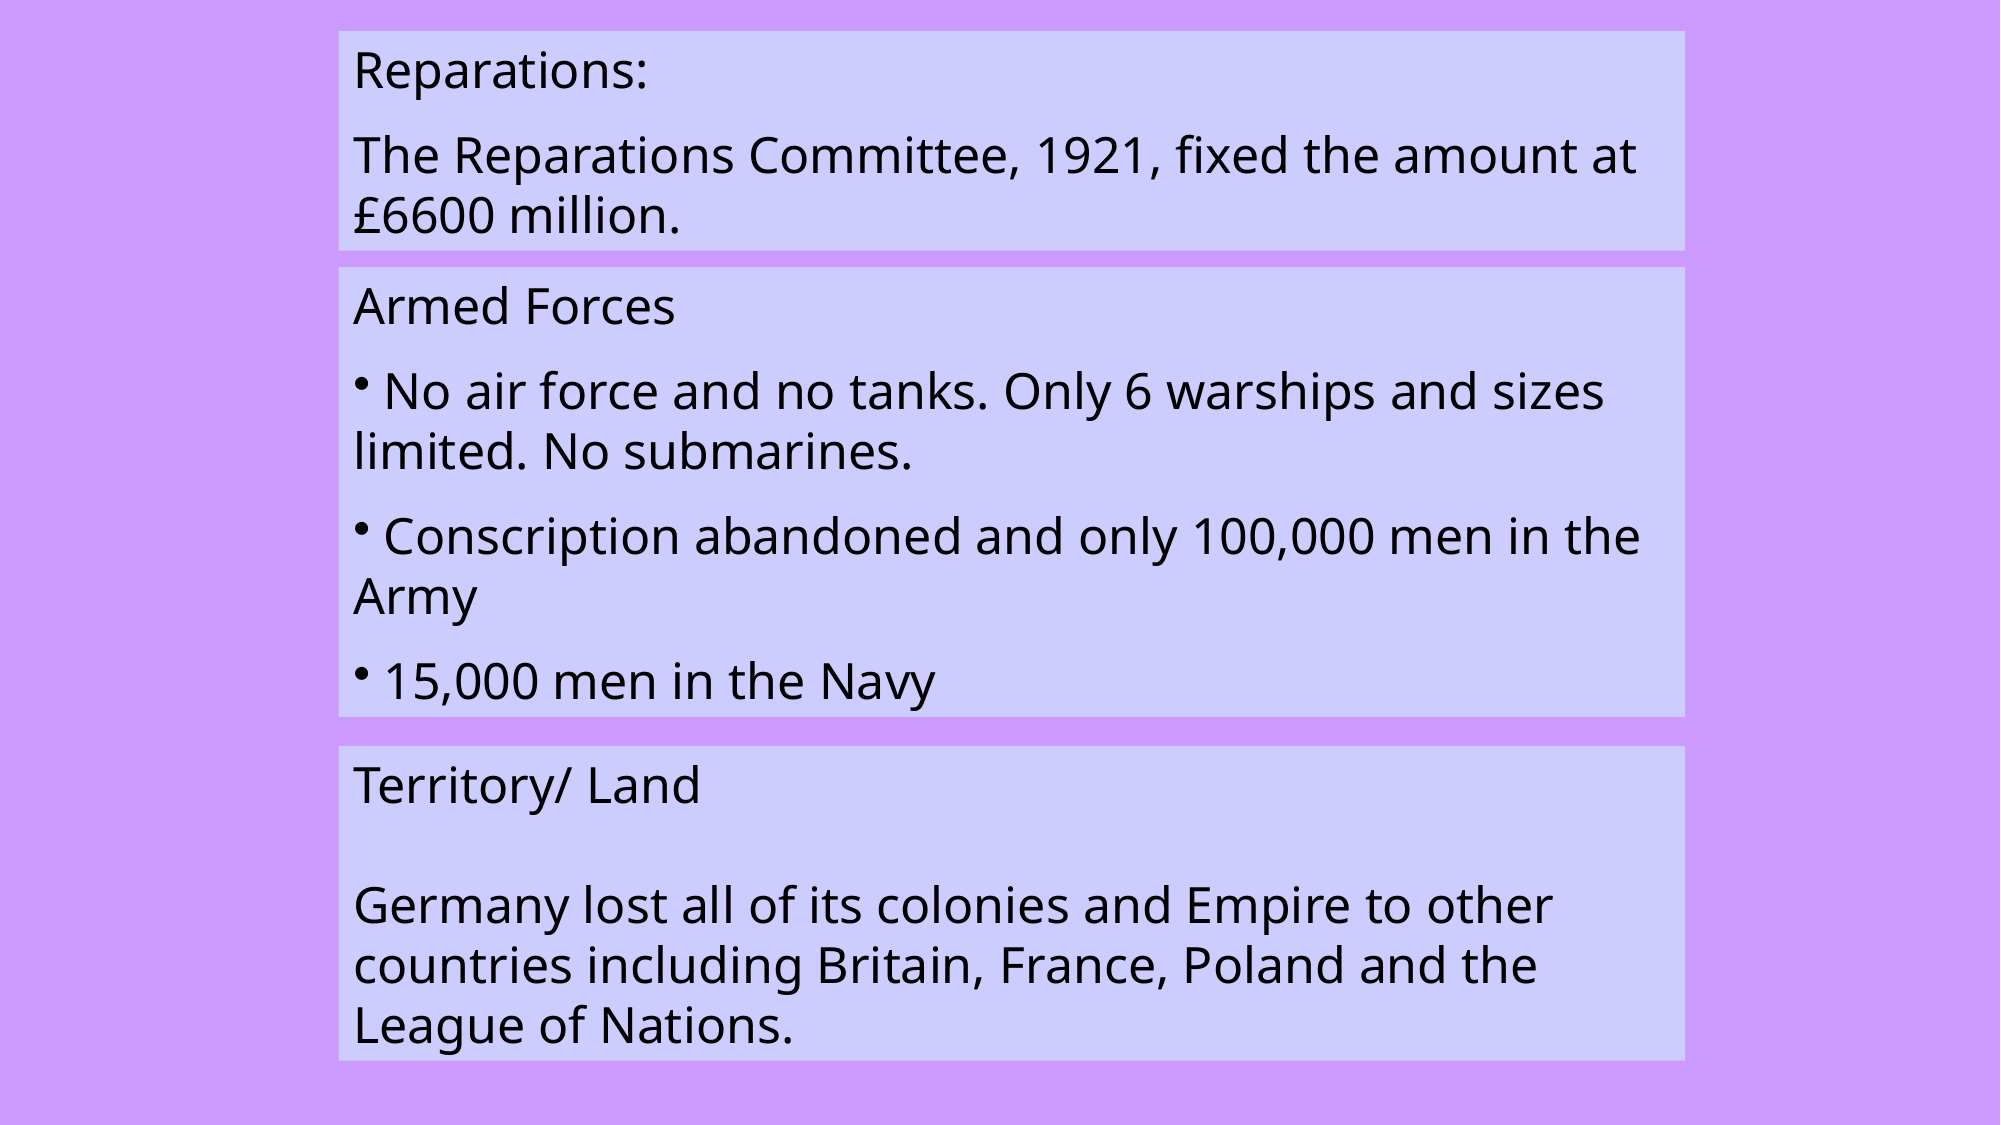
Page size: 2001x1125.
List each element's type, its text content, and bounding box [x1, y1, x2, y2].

text_box Territory/ Land Germany lost all of its colonies and Empire to other countries including Britain, France, Poland and the League of Nations. [338, 745, 1686, 1061]
text_box Reparations: The Reparations Committee, 1921, fixed the amount at £6600 million. [338, 31, 1686, 251]
text_box Armed Forces No air force and no tanks. Only 6 warships and sizes limited. No submarines. Conscription abandoned and only 100,000 men in the Army 15,000 men in the Navy [338, 267, 1686, 717]
